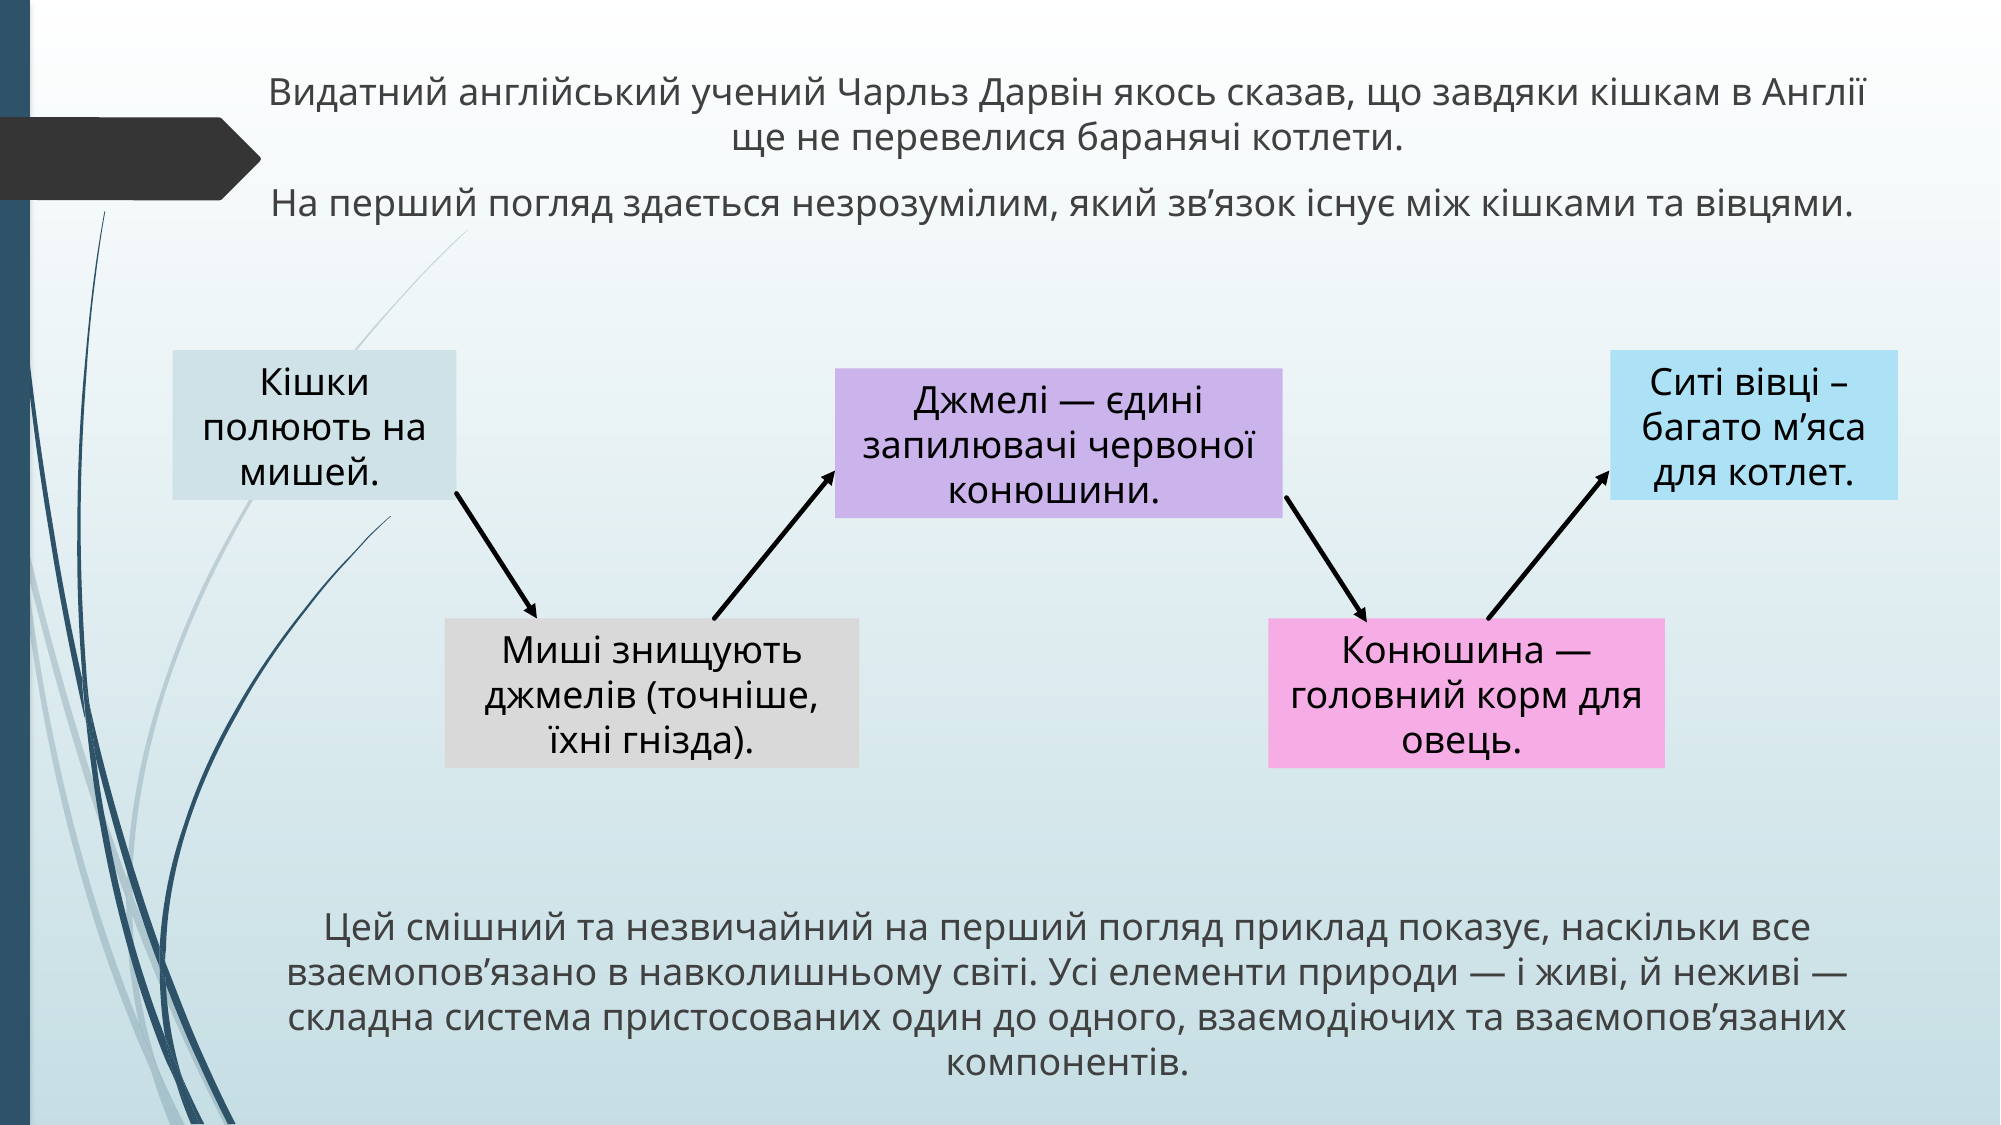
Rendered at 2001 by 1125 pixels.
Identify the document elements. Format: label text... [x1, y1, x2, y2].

text_box Миші знищують джмелів (точніше, їхні гнізда). [444, 618, 860, 769]
text_box Джмелі — єдині запилювачі червоної конюшини. [835, 368, 1283, 519]
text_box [1488, 470, 1610, 619]
text_box Конюшина — головний корм для овець. [1268, 618, 1665, 769]
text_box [456, 493, 538, 619]
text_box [1286, 497, 1368, 623]
list Видатний англійський учений Чарльз Дарвін якось сказав, що завдяки кішкам в Англії ще не перевелися баранячі котлети. На перший погляд здається незрозумілим, який зв’язок існує між кішками та вівцями. Цей смішний та незвичайний на перший погляд приклад показує, наскільки все взаємопов’язано в навколишньому світі. Усі елементи природи — і живі, й неживі — складна система пристосованих один до одного, взаємодіючих та взаємопов’язаних компонентів. [224, 59, 1911, 1095]
text_box Кішки полюють на мишей. [172, 350, 457, 500]
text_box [714, 470, 836, 619]
text_box Ситі вівці – багато м’яса для котлет. [1610, 350, 1898, 500]
